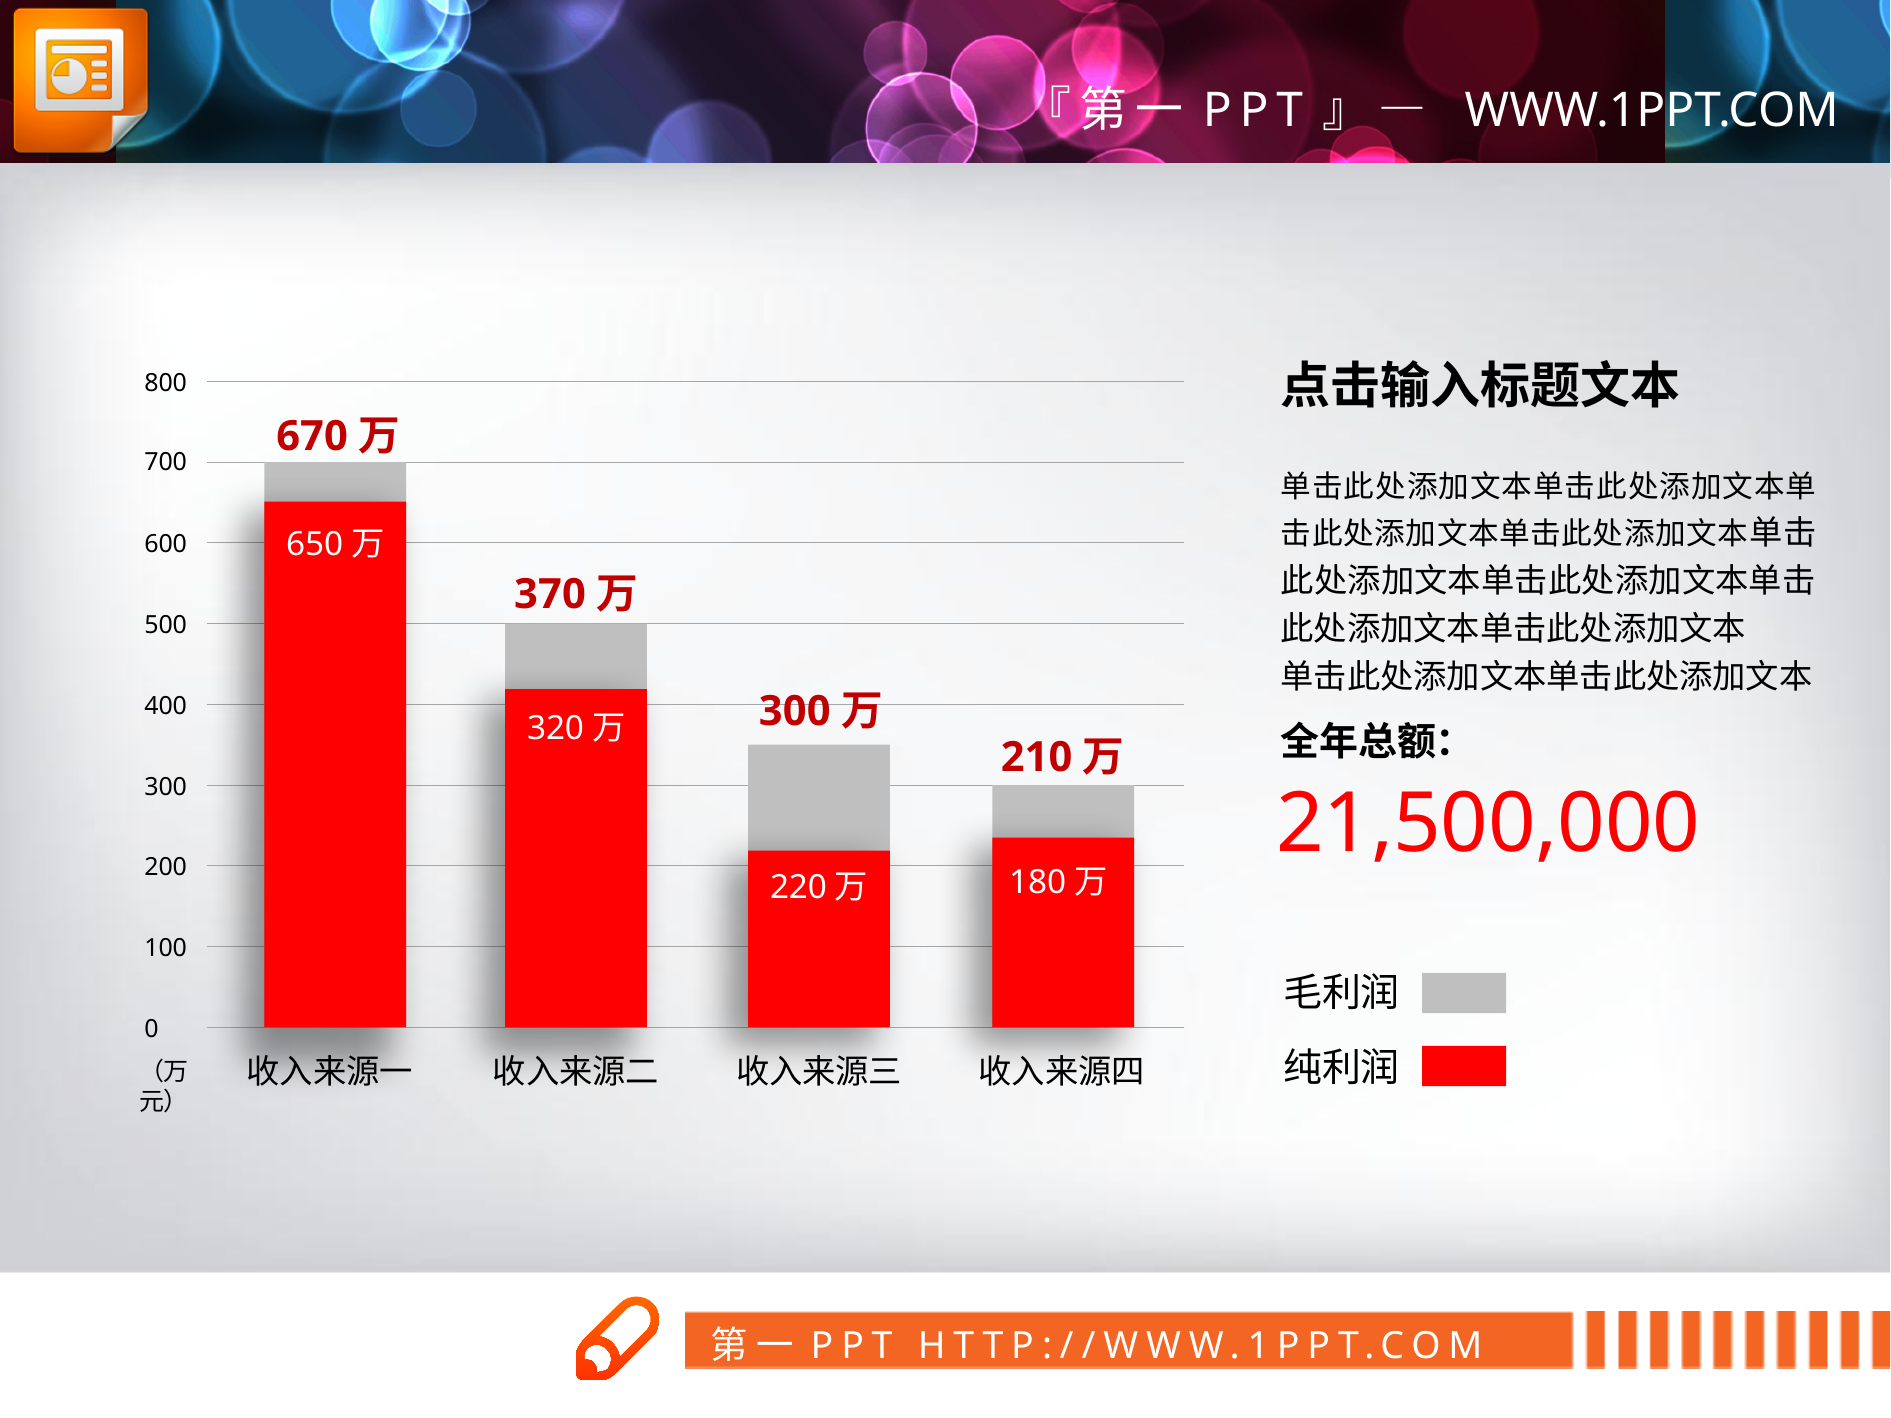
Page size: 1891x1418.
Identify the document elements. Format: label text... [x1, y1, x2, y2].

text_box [207, 381, 1185, 1028]
text_box 收入来源三 [711, 1042, 927, 1098]
text_box 收入来源四 [954, 1042, 1170, 1098]
text_box 400 [144, 689, 192, 720]
text_box 全年总额： [1280, 716, 1596, 763]
picture [685, 1311, 1891, 1369]
text_box 点击输入标题文本 [1280, 353, 1732, 414]
text_box 200 [144, 850, 192, 881]
text_box 收入来源二 [468, 1042, 684, 1098]
text_box 纯利润 [1283, 1042, 1423, 1090]
text_box 300 [144, 769, 192, 800]
picture [0, 0, 1891, 1275]
text_box [1422, 972, 1507, 1014]
text_box （万元） [106, 1047, 222, 1123]
text_box 单击此处添加文本单击此处添加文本单击此处添加文本单击此处添加文本单击此处添加文本单击此处添加文本单击此处添加文本单击此处添加文本 单击此处添加文本单击此处添加文本 [1280, 459, 1817, 696]
text_box 800 [144, 366, 192, 397]
text_box 600 [144, 527, 192, 558]
text_box 21,500,000 [1275, 768, 1774, 869]
text_box 毛利润 [1283, 967, 1423, 1014]
text_box [1422, 1045, 1507, 1087]
text_box 0 [144, 1012, 192, 1043]
text_box 收入来源一 [222, 1042, 438, 1098]
text_box 700 [144, 445, 192, 476]
text_box 500 [144, 608, 192, 639]
text_box 100 [144, 931, 192, 962]
